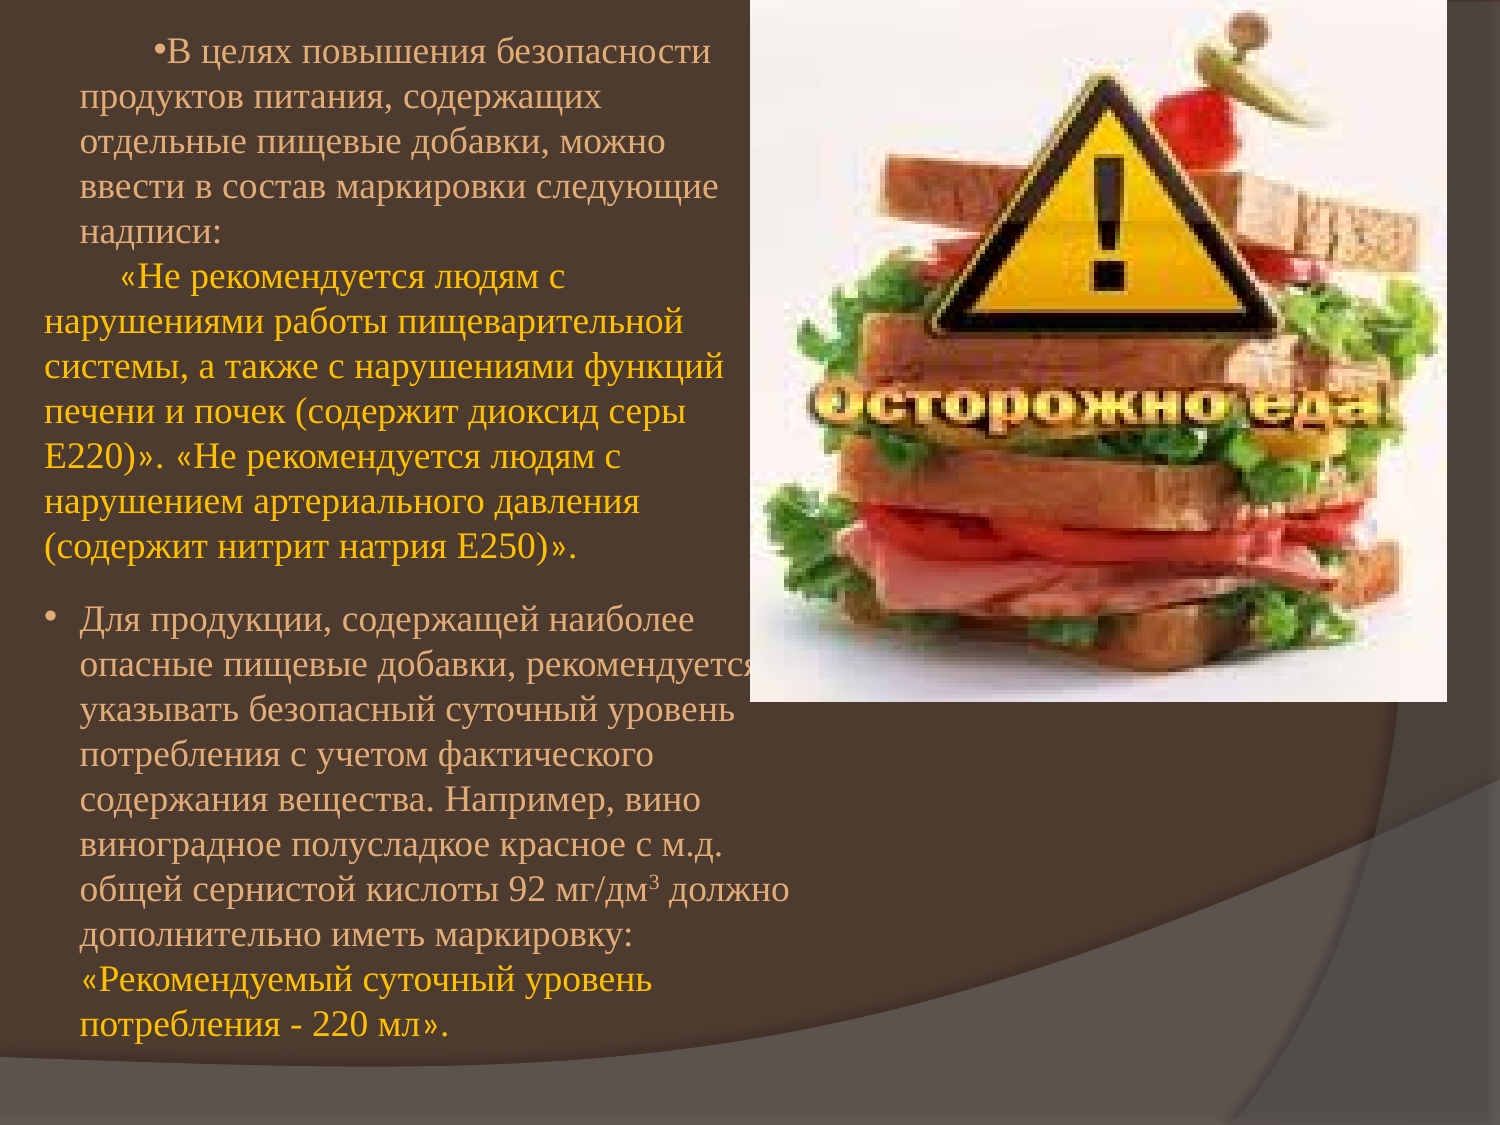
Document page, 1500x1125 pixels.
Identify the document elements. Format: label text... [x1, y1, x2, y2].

picture [749, 0, 1448, 702]
text_box В целях повышения безопасности продуктов питания, содержащих отдельные пищевые добавки, можно ввести в состав маркировки следующие надписи: «Не рекомендуется людям с нарушениями работы пищеварительной системы, а также с нарушениями функций печени и почек (содержит диоксид серы Е220)». «Не рекомендуется людям с нарушением артериального давления (содержит нитрит натрия Е250)». [29, 18, 739, 574]
text_box Для продукции, содержащей наиболее опасные пищевые добавки, рекомендуется указывать безопасный суточный уровень потребления с учетом фактического содержания вещества. Например, вино виноградное полусладкое красное с м.д. общей сернистой кислоты 92 мг/дм3 должно дополнительно иметь маркировку: «Рекомендуемый суточный уровень потребления - 220 мл». [29, 586, 815, 1051]
